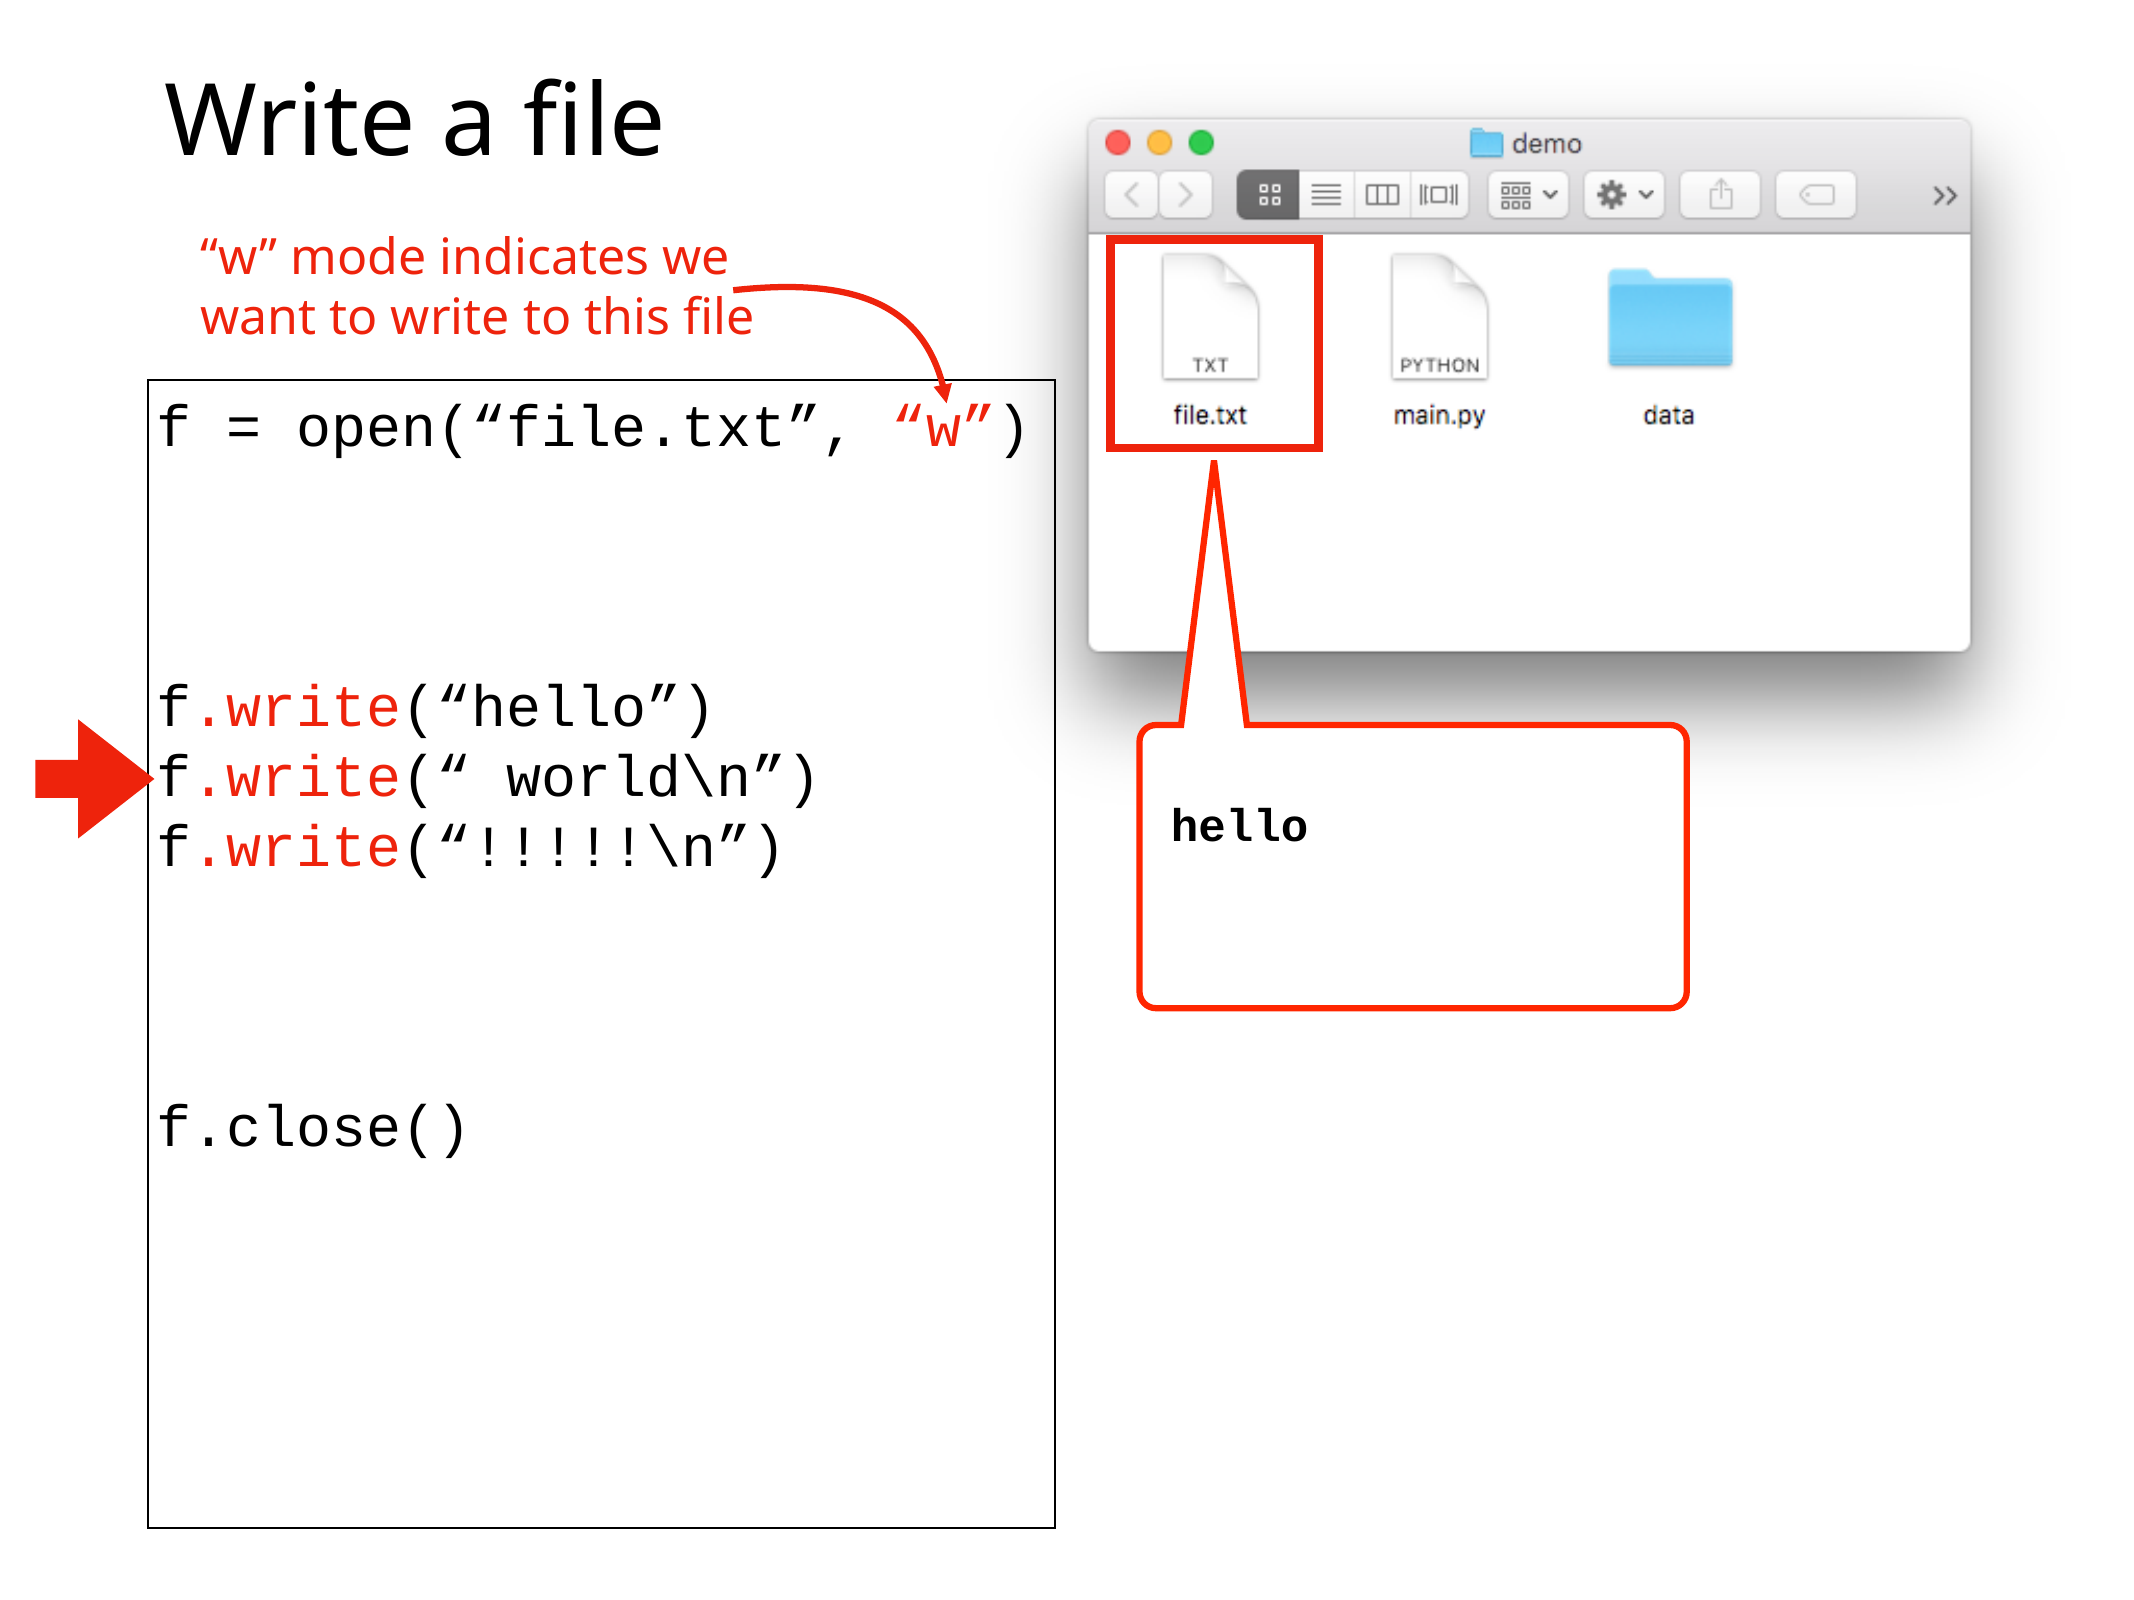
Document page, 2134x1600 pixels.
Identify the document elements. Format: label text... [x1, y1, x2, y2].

text_box “w” mode indicates we want to write to this file [192, 215, 769, 353]
title Write a file [155, 41, 932, 191]
list f = open(“file.txt”, “w”) f.write(“hello”) f.write(“ world\n”) f.write(“!!!!!\n”) f.close() [147, 379, 1056, 1529]
text_box hello [1139, 839, 1687, 1009]
text_box [769, 287, 932, 396]
text_box [35, 719, 155, 839]
picture [932, 10, 2119, 839]
